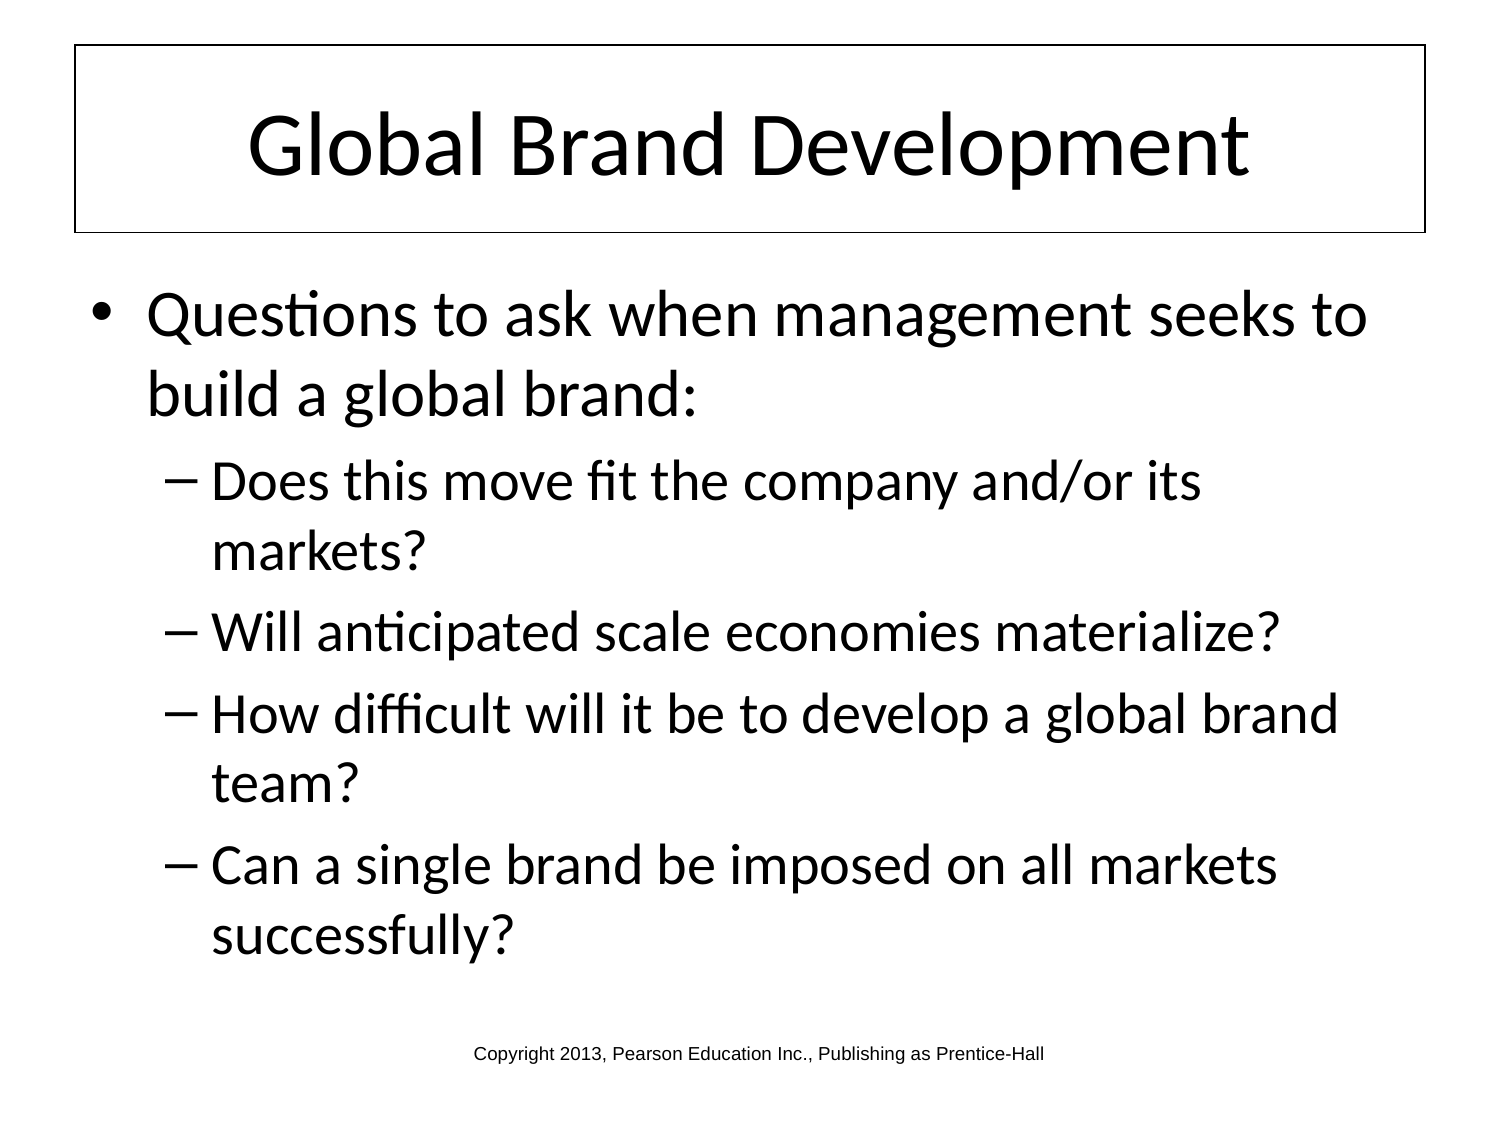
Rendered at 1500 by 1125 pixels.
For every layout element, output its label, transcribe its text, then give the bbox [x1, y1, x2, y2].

title Global Brand Development [74, 44, 1426, 233]
text_box Copyright 2013, Pearson Education Inc., Publishing as Prentice-Hall [459, 1033, 1059, 1094]
list Questions to ask when management seeks to build a global brand: Does this move fit the company and/or its markets? Will anticipated scale economies materialize? How difficult will it be to develop a global brand team? Can a single brand be imposed on all markets successfully? [74, 262, 1426, 1006]
